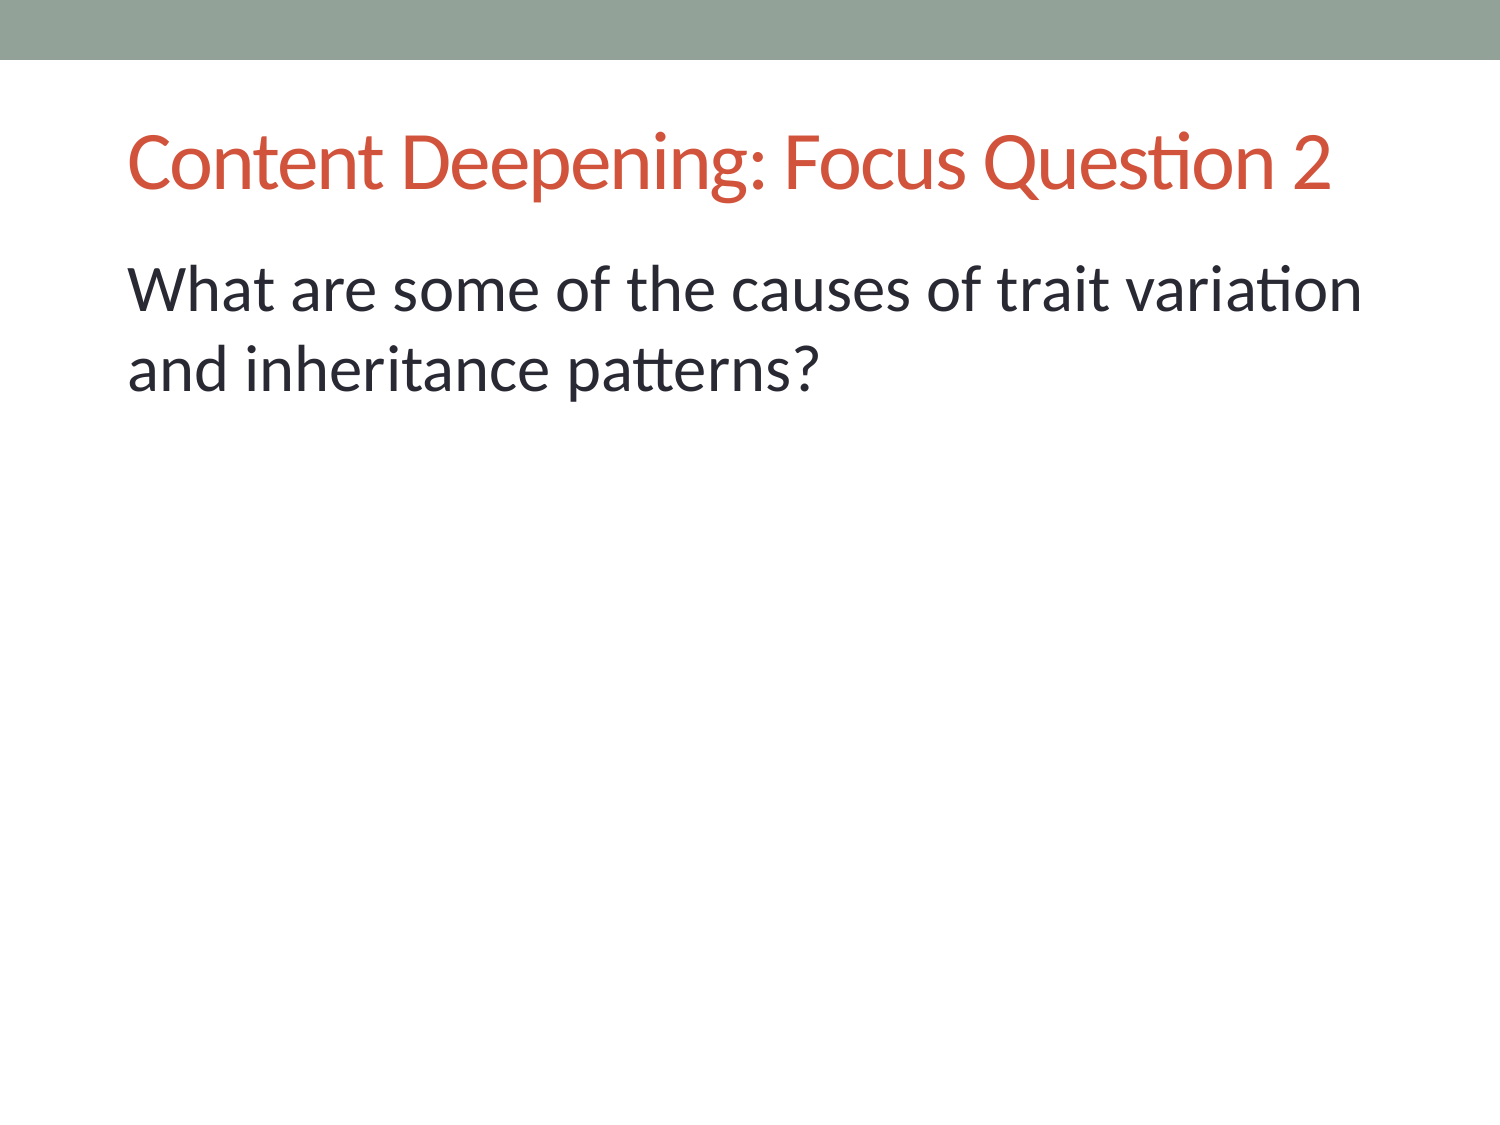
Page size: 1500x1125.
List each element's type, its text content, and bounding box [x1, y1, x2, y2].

title Content Deepening: Focus Question 2 [112, 75, 1425, 237]
list What are some of the causes of trait variation and inheritance patterns? [112, 237, 1425, 1038]
